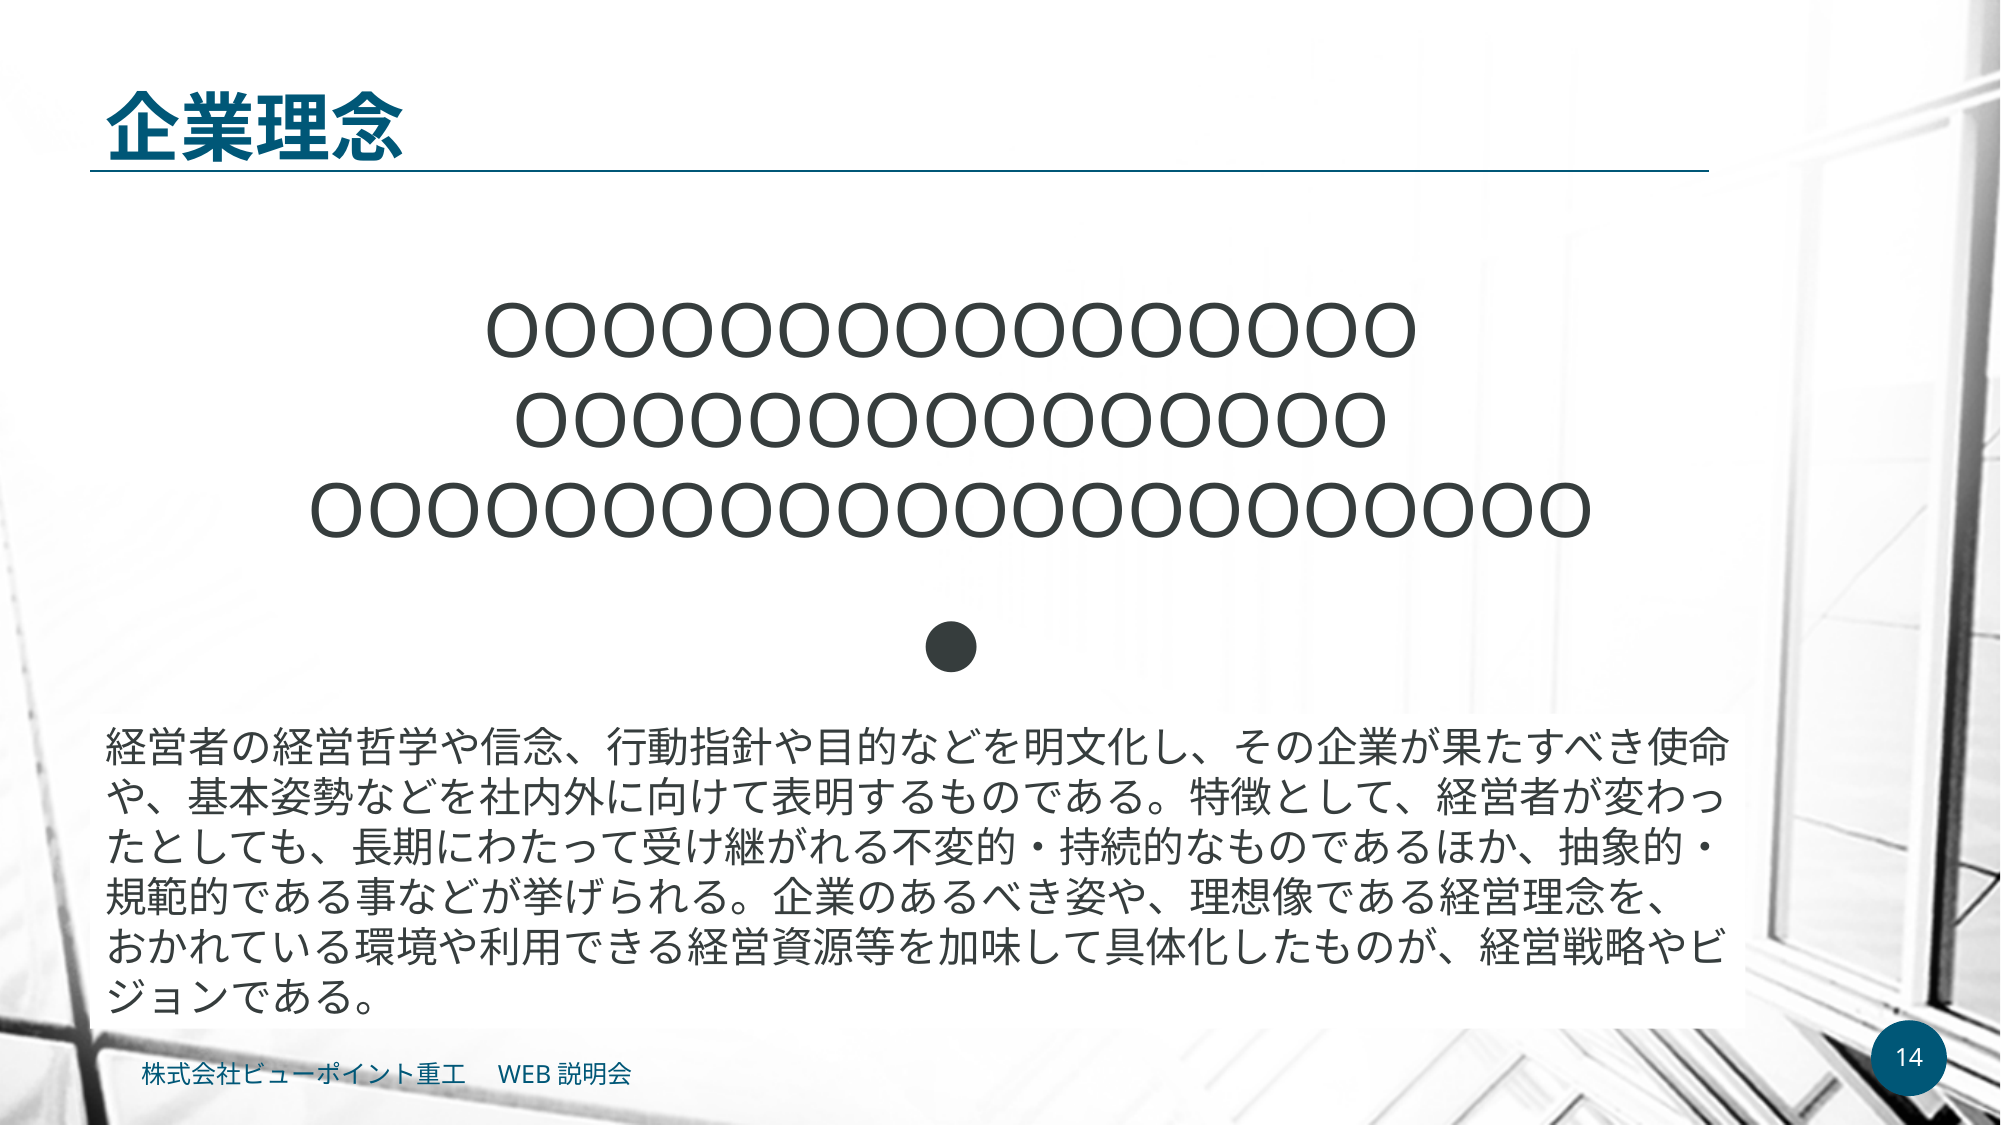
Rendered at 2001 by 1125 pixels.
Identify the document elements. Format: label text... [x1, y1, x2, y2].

text_box 経営者の経営哲学や信念、行動指針や目的などを明文化し、その企業が果たすべき使命や、基本姿勢などを社内外に向けて表明するものである。特徴として、経営者が変わったとしても、長期にわたって受け継がれる不変的・持続的なものであるほか、抽象的・規範的である事などが挙げられる。企業のあるべき姿や、理想像である経営理念を、おかれている環境や利用できる経営資源等を加味して具体化したものが、経営戦略やビジョンである。 [90, 713, 1746, 1029]
text_box OOOOOOOOOOOOOOOO OOOOOOOOOOOOOOO OOOOOOOOOOOOOOOOOOOOOO [292, 274, 1610, 560]
title 企業理念 [90, 90, 1709, 178]
picture [0, 0, 2001, 1125]
text_box ● [907, 590, 996, 685]
